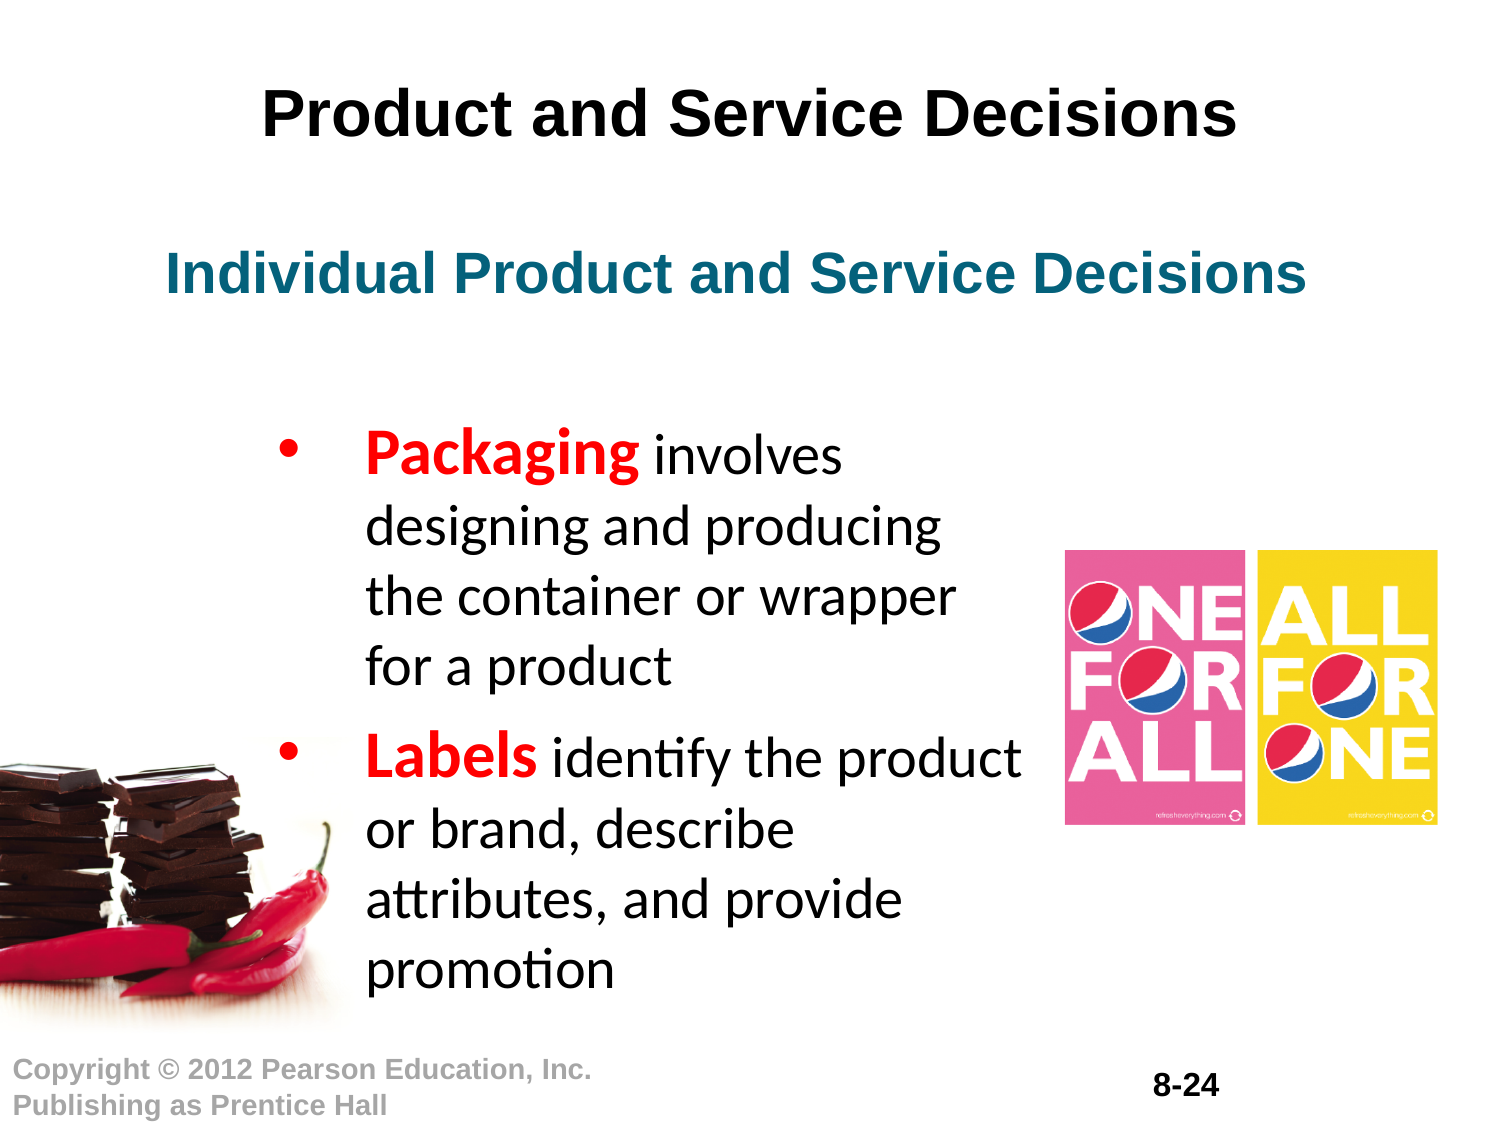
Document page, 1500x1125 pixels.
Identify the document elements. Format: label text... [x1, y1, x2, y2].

list Packaging involves designing and producing the container or wrapper for a product Labels identify the product or brand, describe attributes, and provide promotion [262, 399, 1051, 888]
picture [0, 737, 361, 1038]
title Product and Service Decisions [112, 37, 1388, 188]
list Individual Product and Service Decisions [149, 237, 1326, 313]
picture [1064, 550, 1438, 826]
